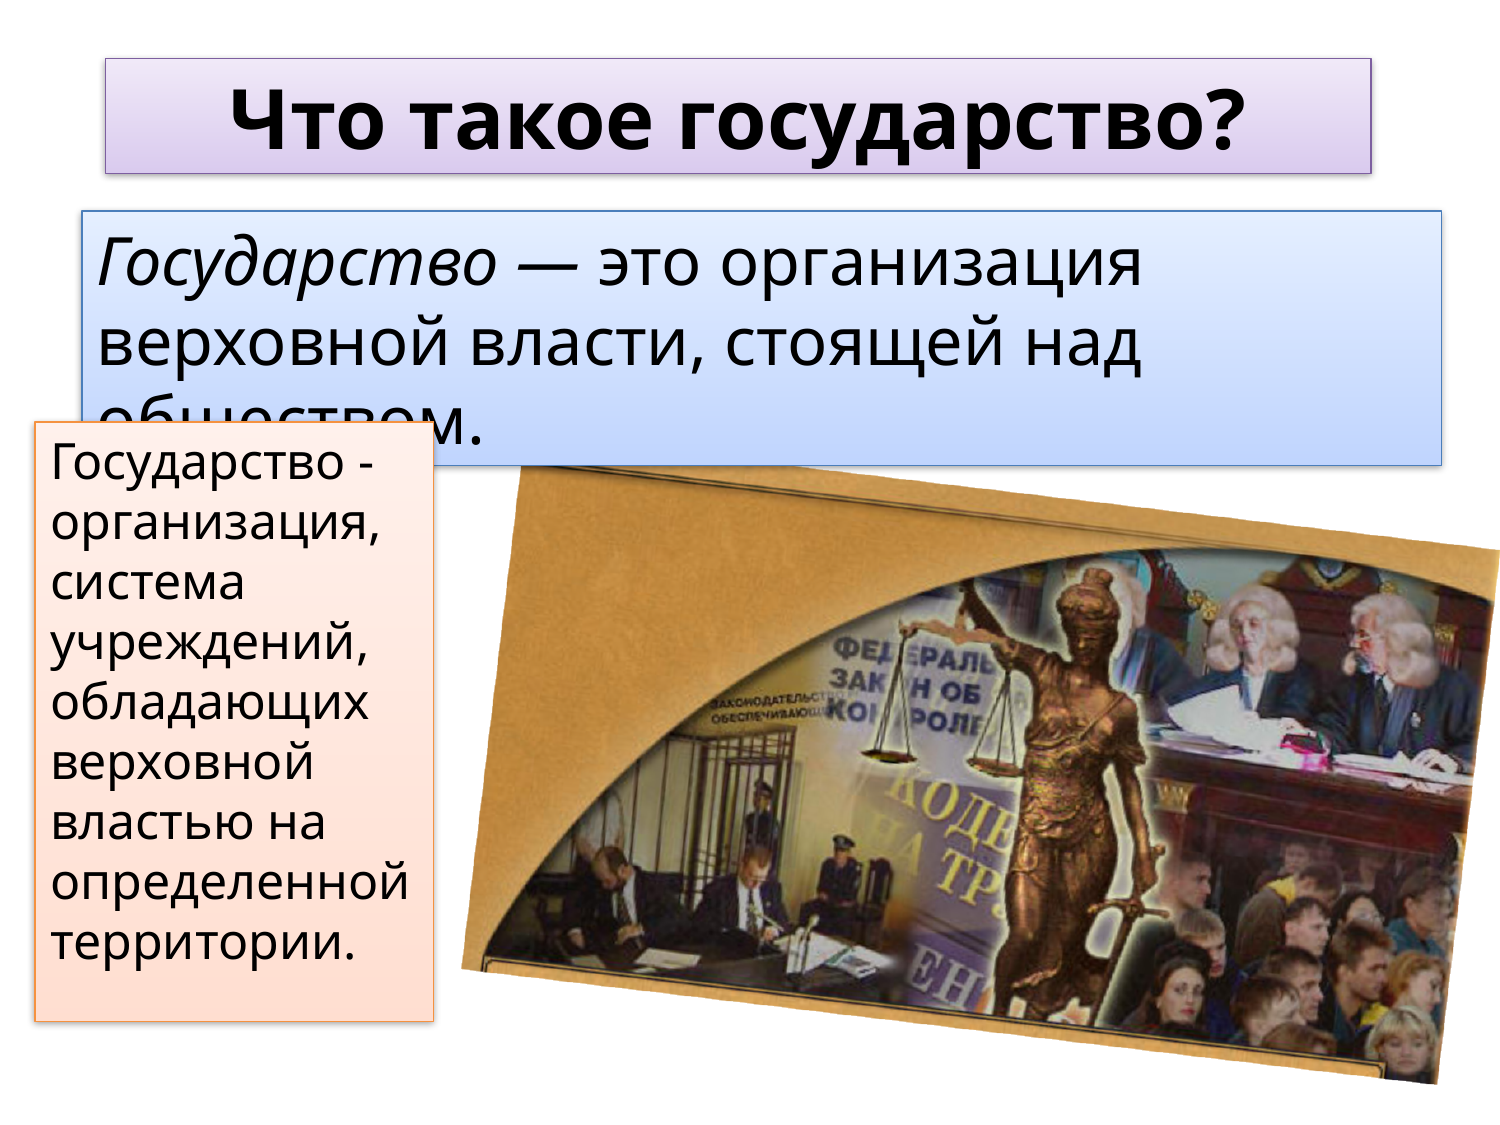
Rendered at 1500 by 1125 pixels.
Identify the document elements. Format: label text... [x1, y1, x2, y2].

text_box Что такое государство? [105, 58, 1372, 174]
picture [462, 466, 1500, 1084]
text_box Государство - организация, система учреждений, обладающих верховной властью на определенной территории. [34, 421, 434, 1022]
text_box Государство — это организация верховной власти, стоящей над обществом. [81, 210, 1442, 466]
